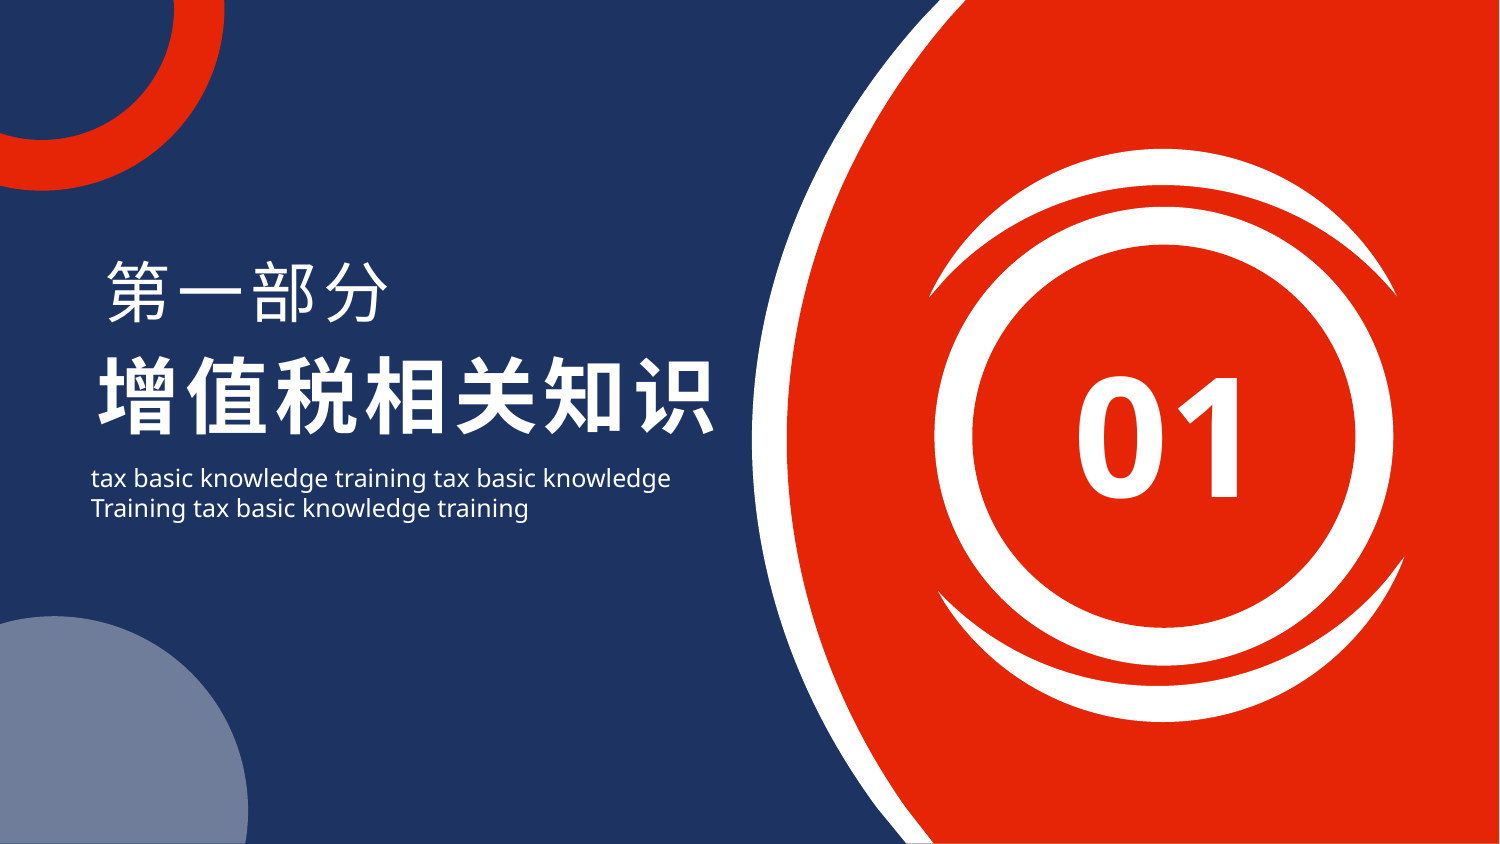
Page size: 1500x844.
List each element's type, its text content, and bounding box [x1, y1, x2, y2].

text_box 增值税相关知识 [81, 336, 732, 452]
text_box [751, 0, 1500, 844]
text_box 第一部分 [89, 243, 406, 339]
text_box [0, 0, 225, 191]
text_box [934, 103, 1394, 767]
text_box tax basic knowledge training tax basic knowledge Training tax basic knowledge training [76, 455, 726, 531]
text_box [0, 616, 249, 844]
